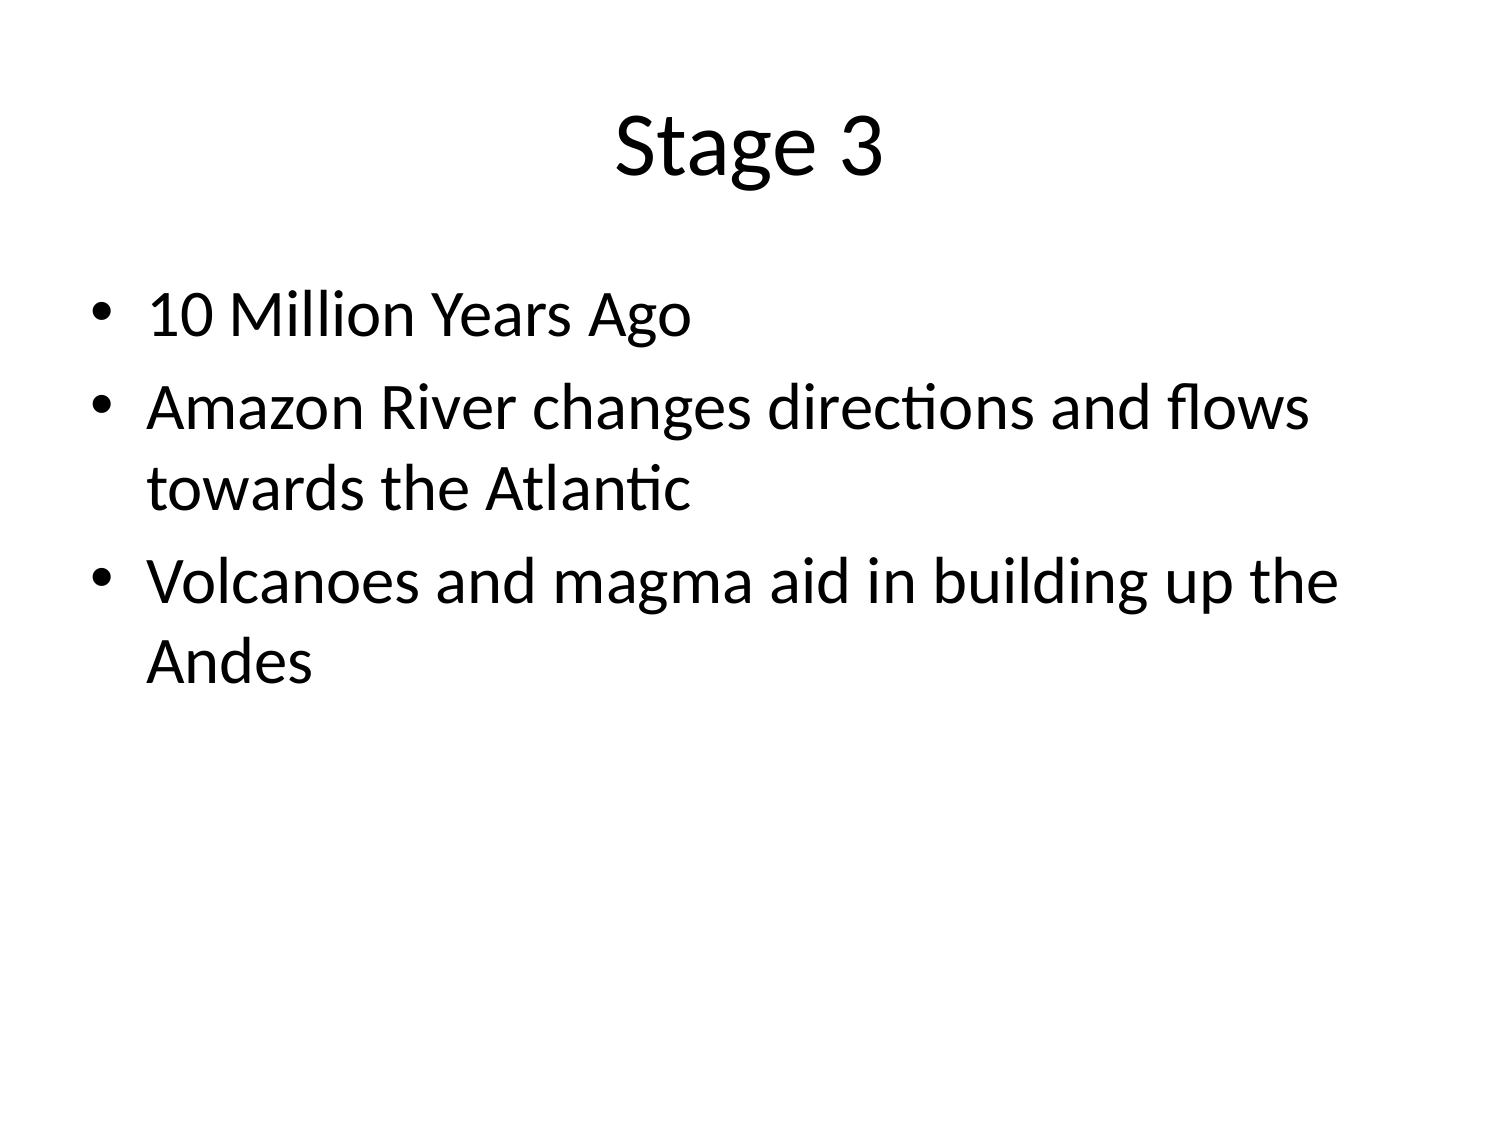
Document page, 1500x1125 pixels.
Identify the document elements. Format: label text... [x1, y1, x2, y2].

list 10 Million Years Ago Amazon River changes directions and flows towards the Atlantic Volcanoes and magma aid in building up the Andes [75, 262, 1425, 1005]
title Stage 3 [75, 45, 1425, 233]
